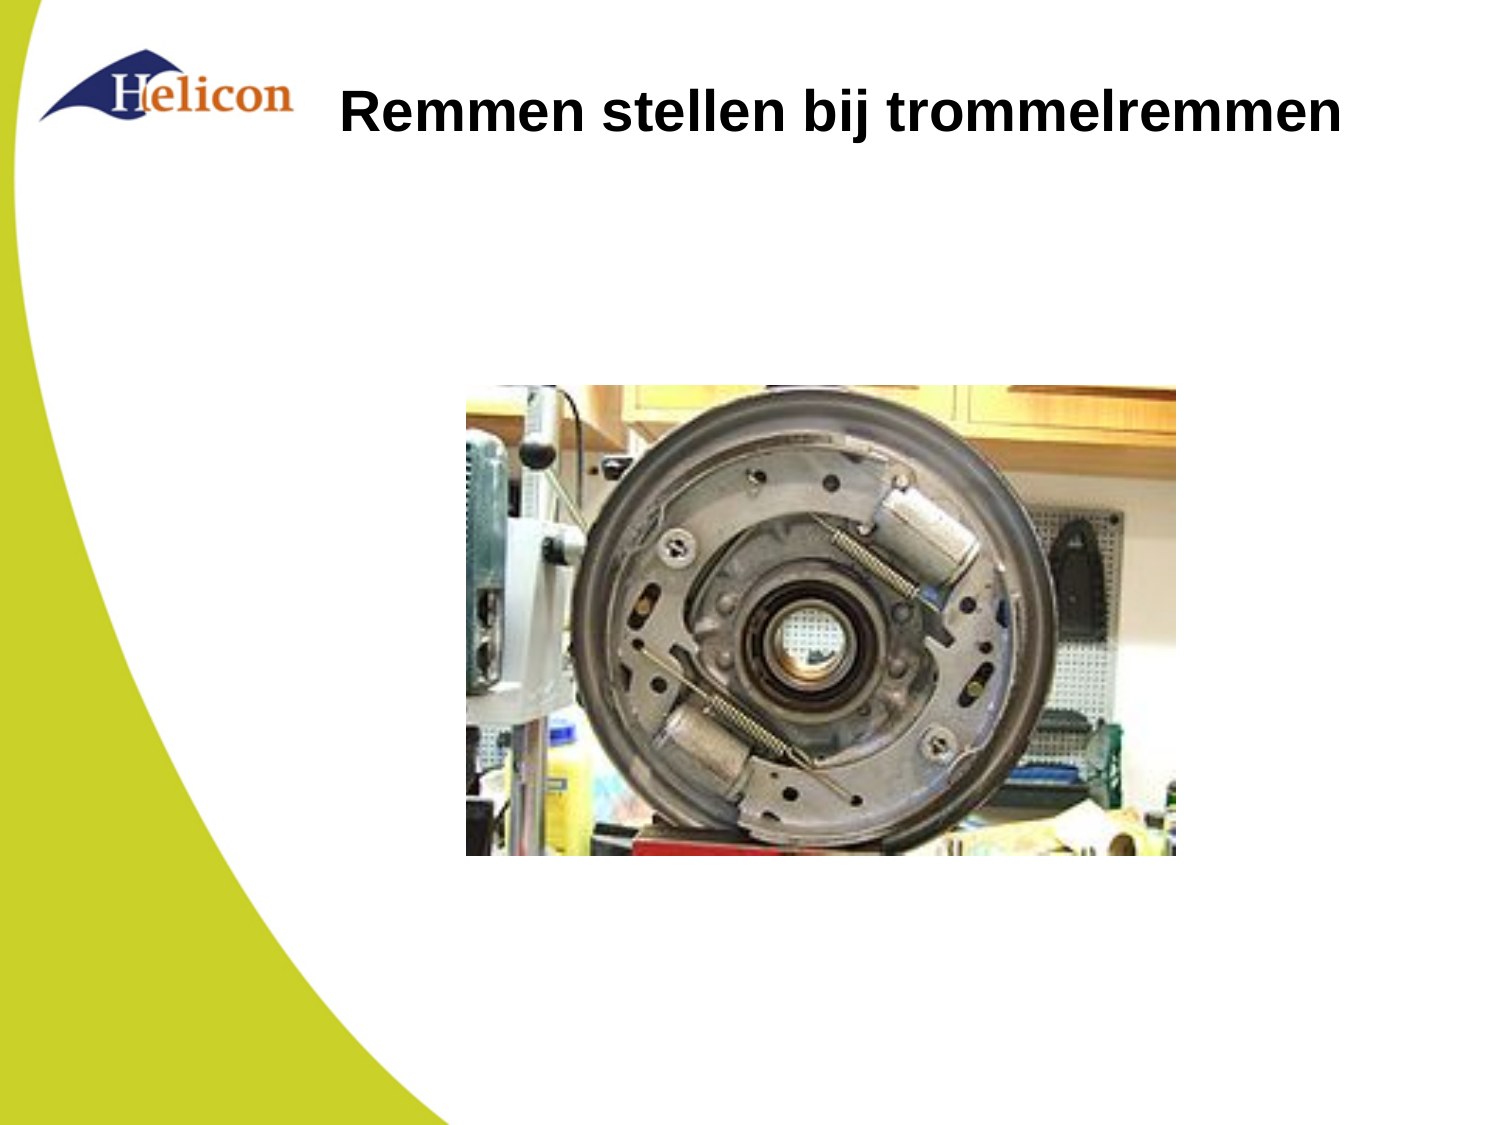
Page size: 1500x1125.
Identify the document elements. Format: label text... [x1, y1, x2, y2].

picture [0, 0, 1500, 1125]
title Remmen stellen bij trommelremmen [324, 54, 1415, 161]
